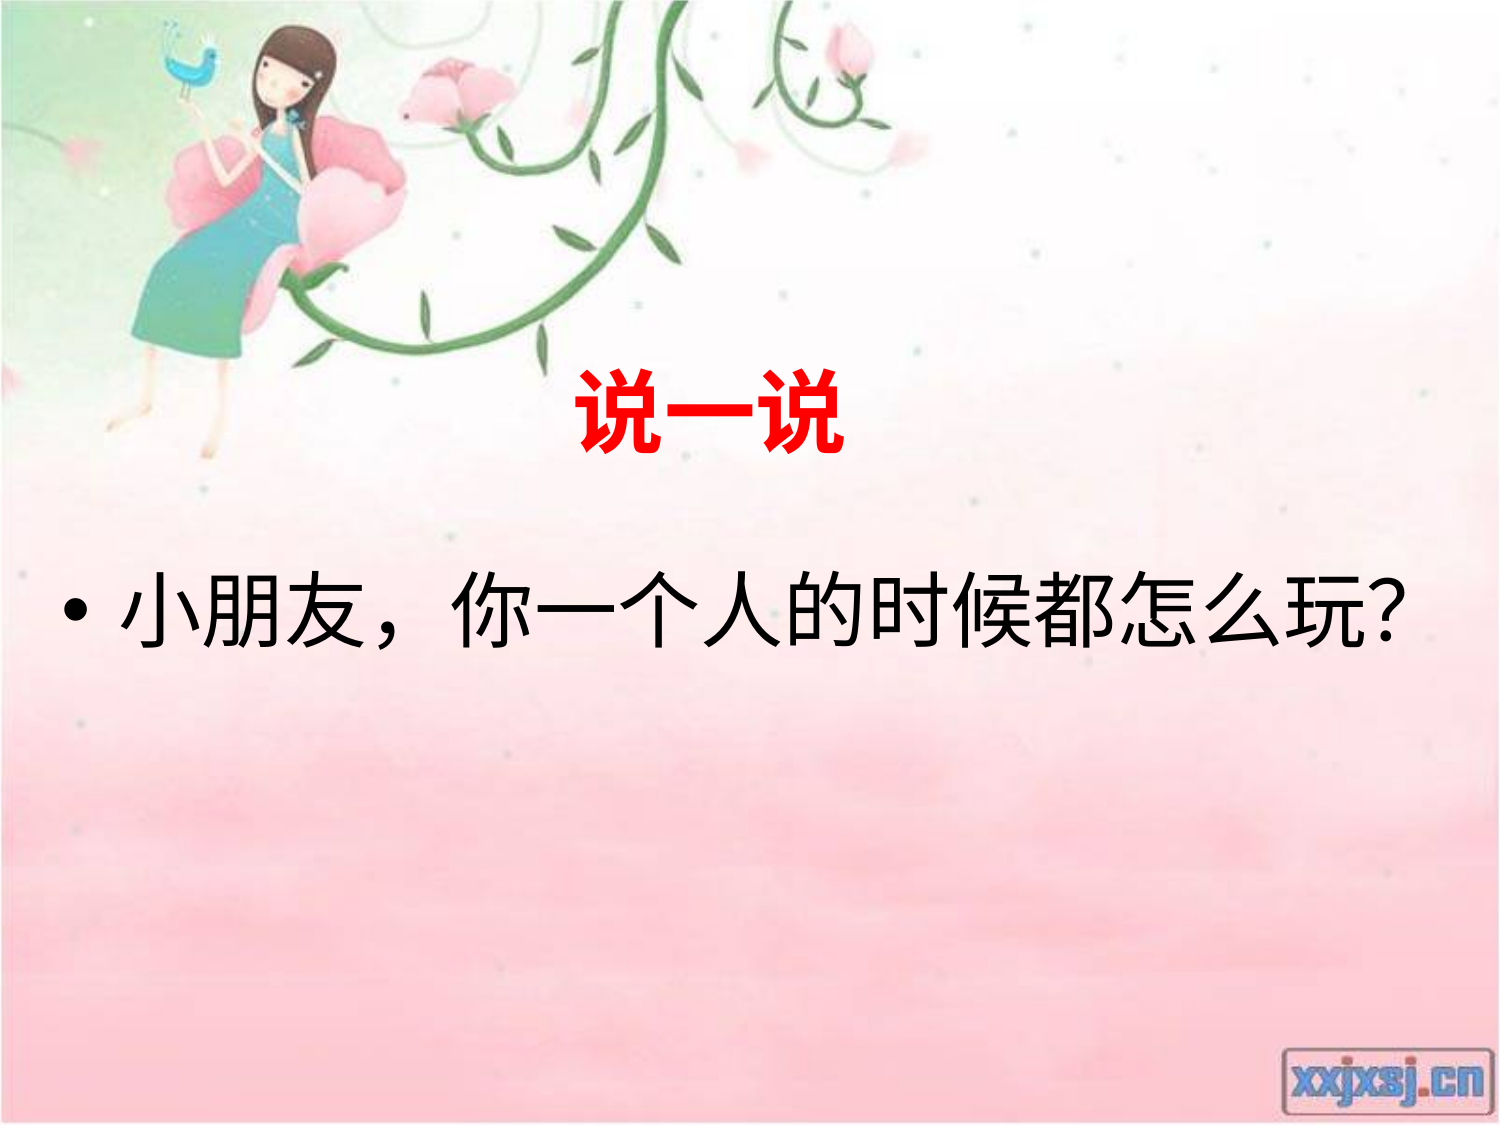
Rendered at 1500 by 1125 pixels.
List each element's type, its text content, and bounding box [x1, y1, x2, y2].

title 说一说 [35, 316, 1386, 504]
picture [0, 0, 1500, 1125]
list 小朋友，你一个人的时候都怎么玩？ [46, 550, 1397, 860]
